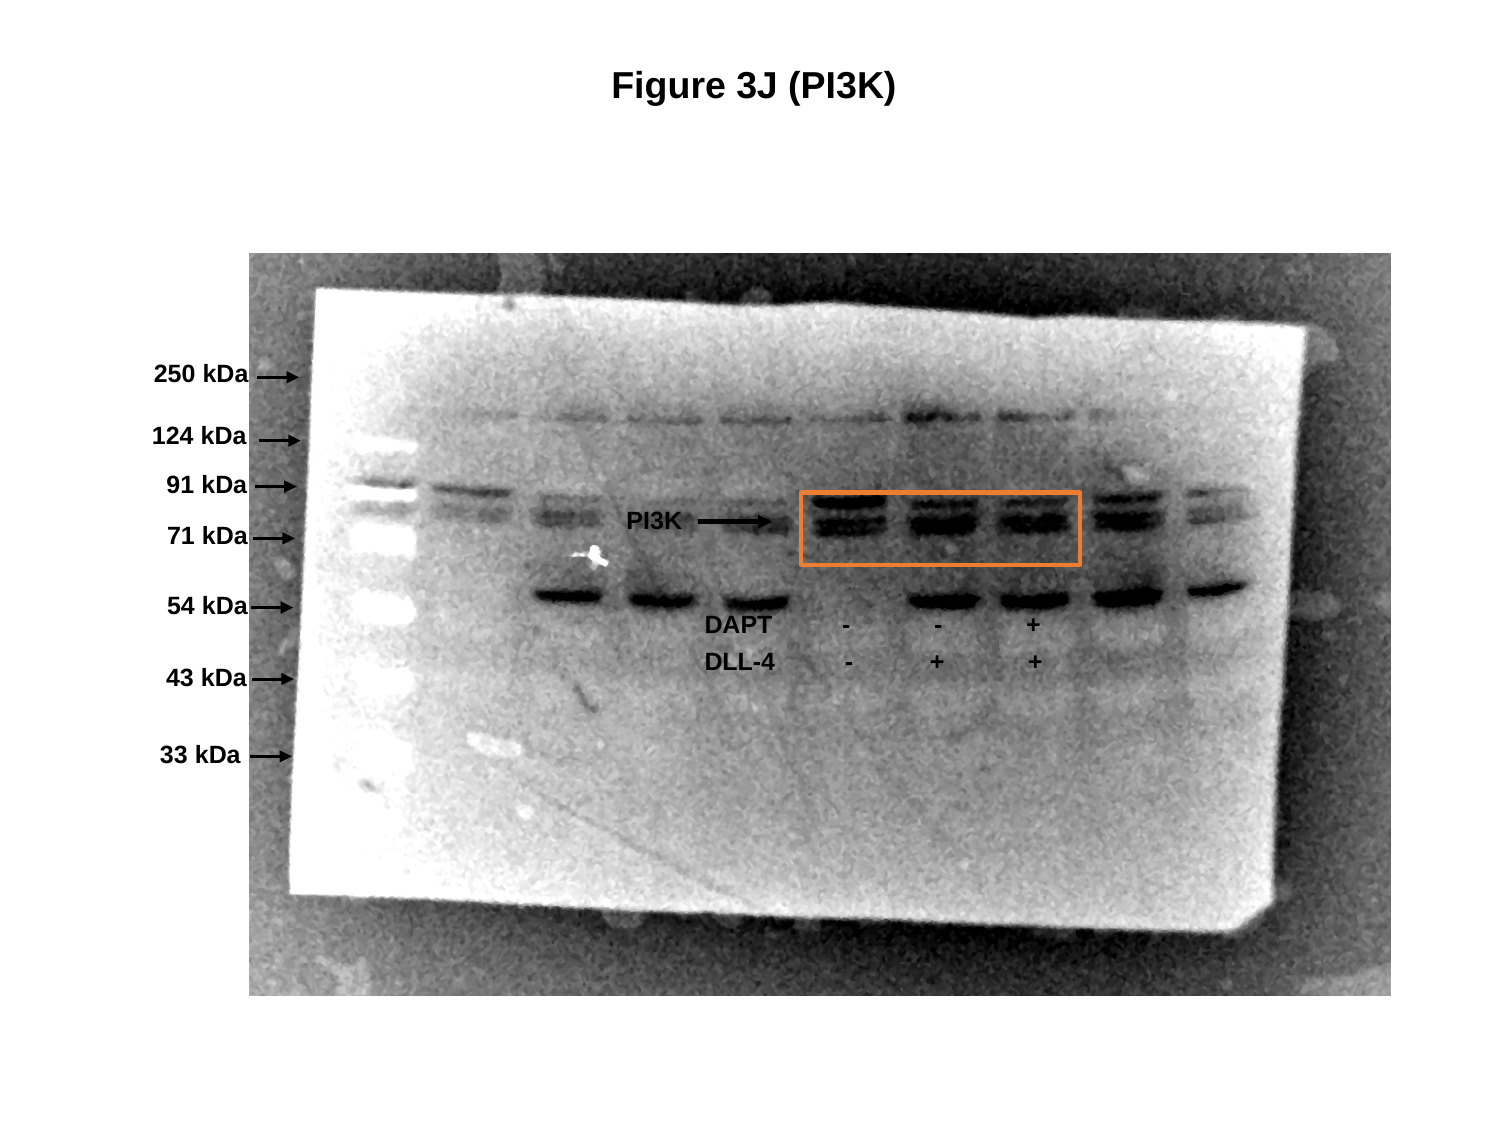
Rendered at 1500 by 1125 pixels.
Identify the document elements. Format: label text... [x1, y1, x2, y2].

text_box 33 kDa [145, 731, 249, 776]
text_box 250 kDa [138, 350, 249, 395]
picture [249, 253, 1391, 996]
text_box Figure 3J (PI3K) [596, 54, 919, 114]
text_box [689, 601, 1121, 685]
text_box 91 kDa [151, 460, 249, 506]
text_box 124 kDa [137, 412, 249, 458]
text_box 43 kDa [151, 654, 249, 699]
text_box 54 kDa [152, 582, 249, 627]
text_box 71 kDa [152, 512, 249, 558]
